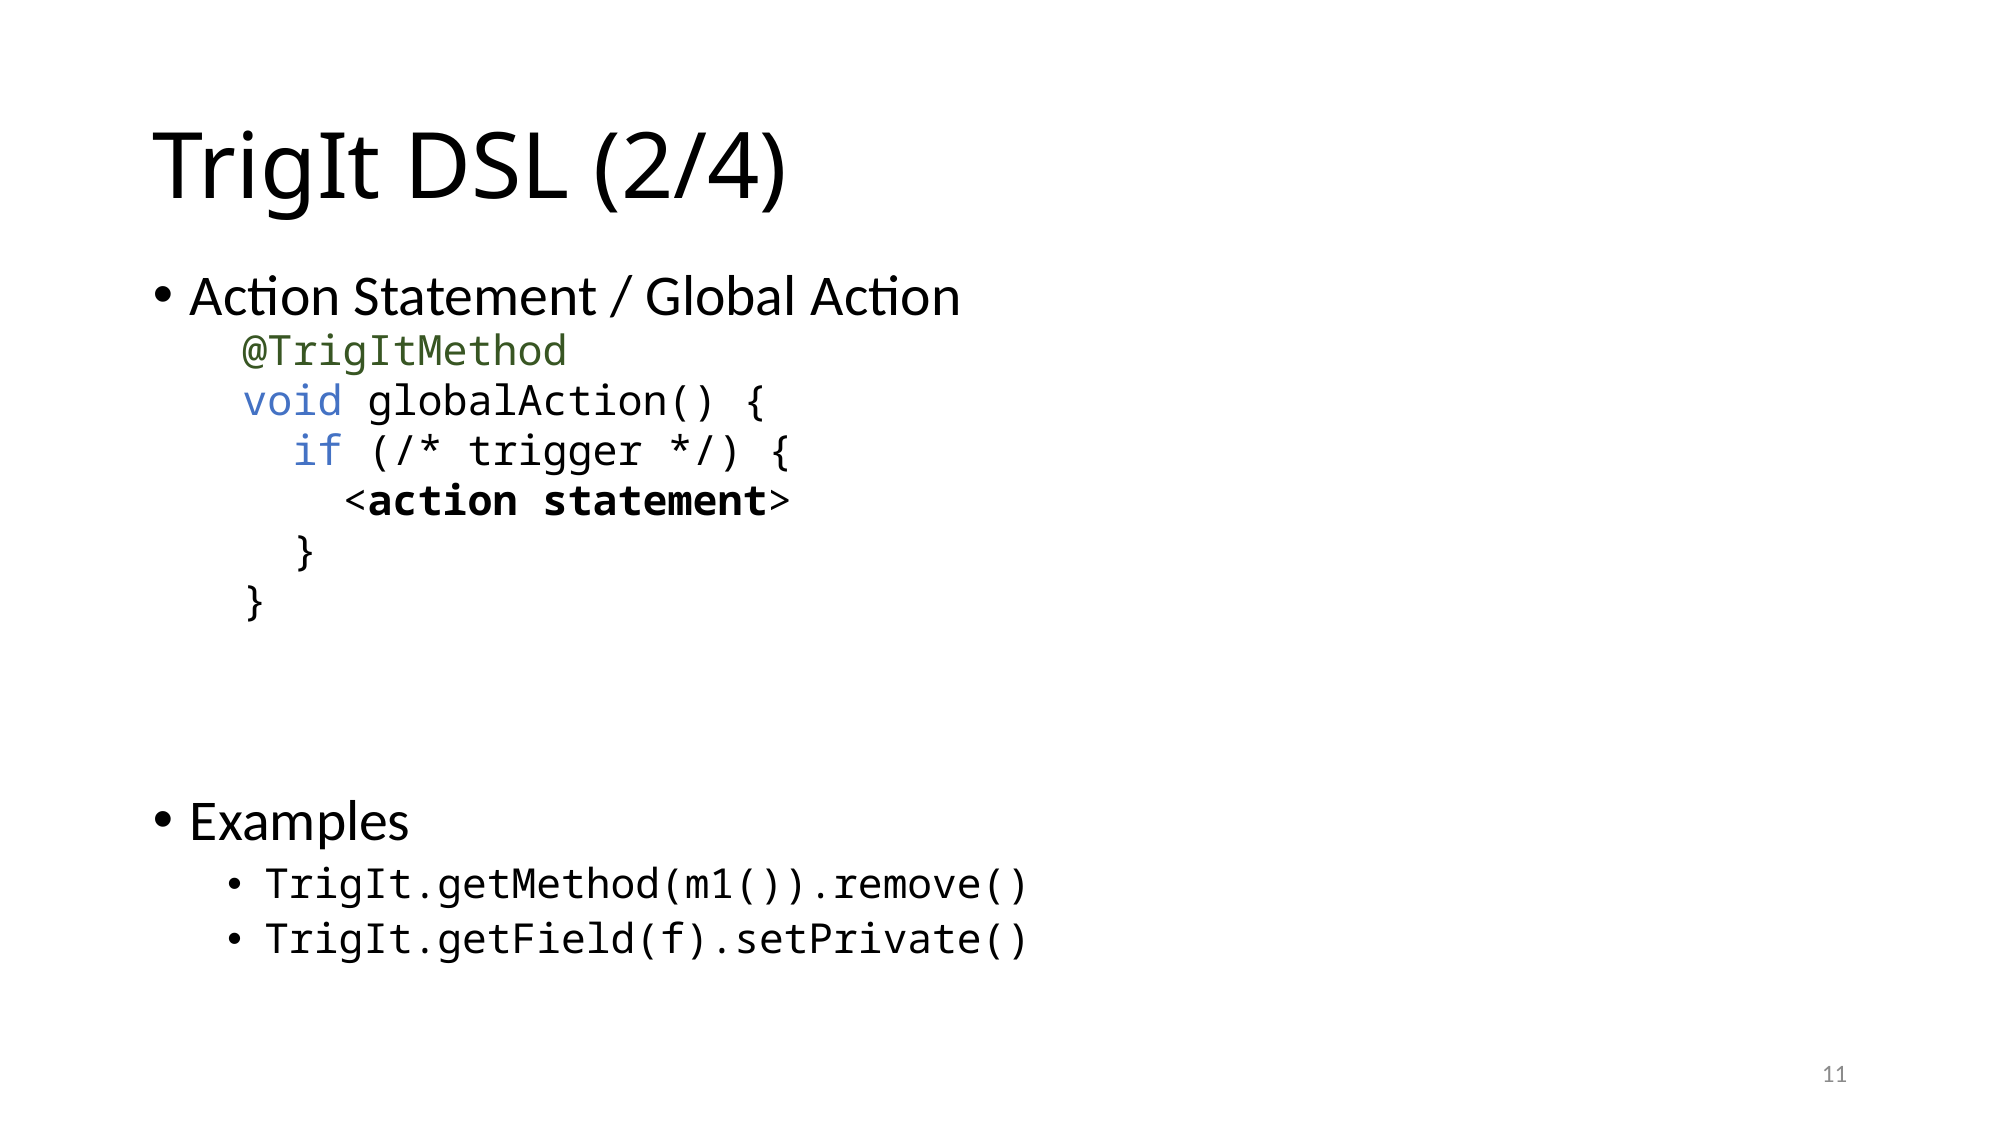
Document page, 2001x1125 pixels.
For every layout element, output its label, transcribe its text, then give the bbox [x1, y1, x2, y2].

slide_number 11 [1412, 1042, 1863, 1103]
list Action Statement / Global Action Examples TrigIt.getMethod(m1()).remove() TrigIt.getField(f).setPrivate() [138, 278, 1375, 972]
title TrigIt DSL (2/4) [137, 59, 1863, 278]
text_box @TrigItMethod void globalAction() { if (/* trigger */) { <action statement> } } [227, 316, 808, 632]
